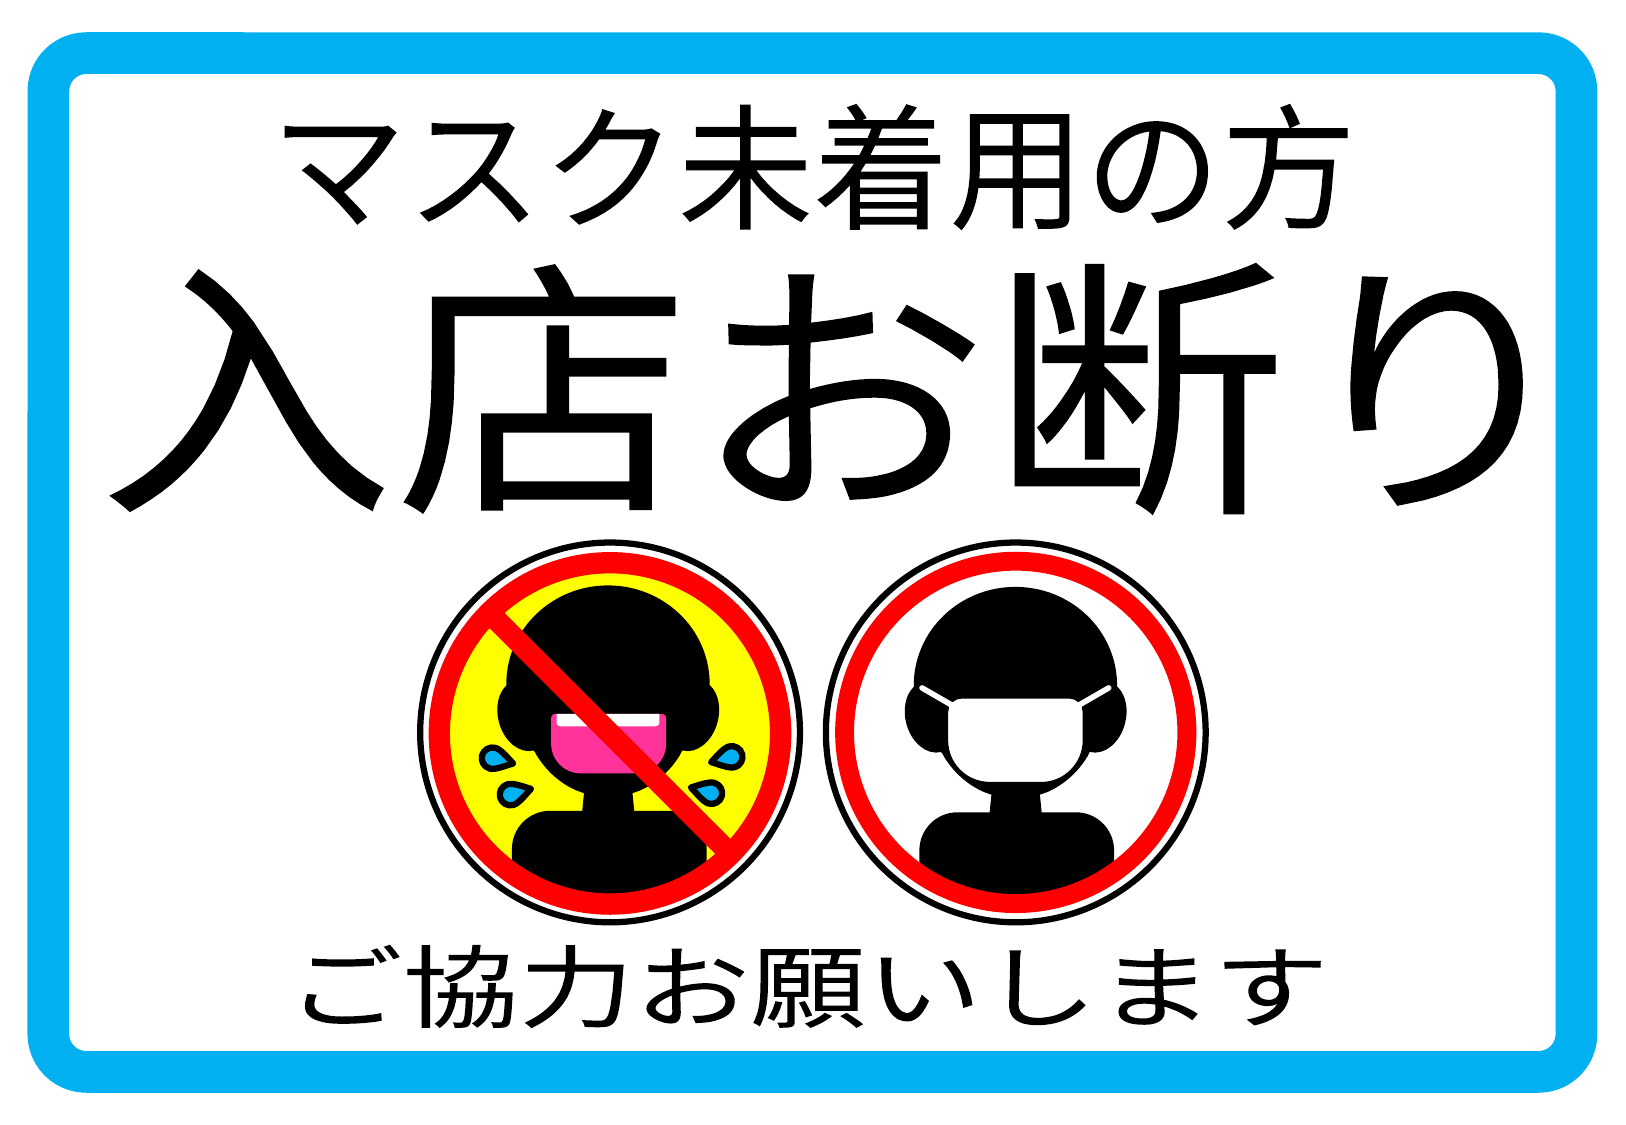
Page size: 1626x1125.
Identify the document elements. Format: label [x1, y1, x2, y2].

text_box [46, 50, 1579, 1075]
text_box [108, 103, 1524, 1029]
